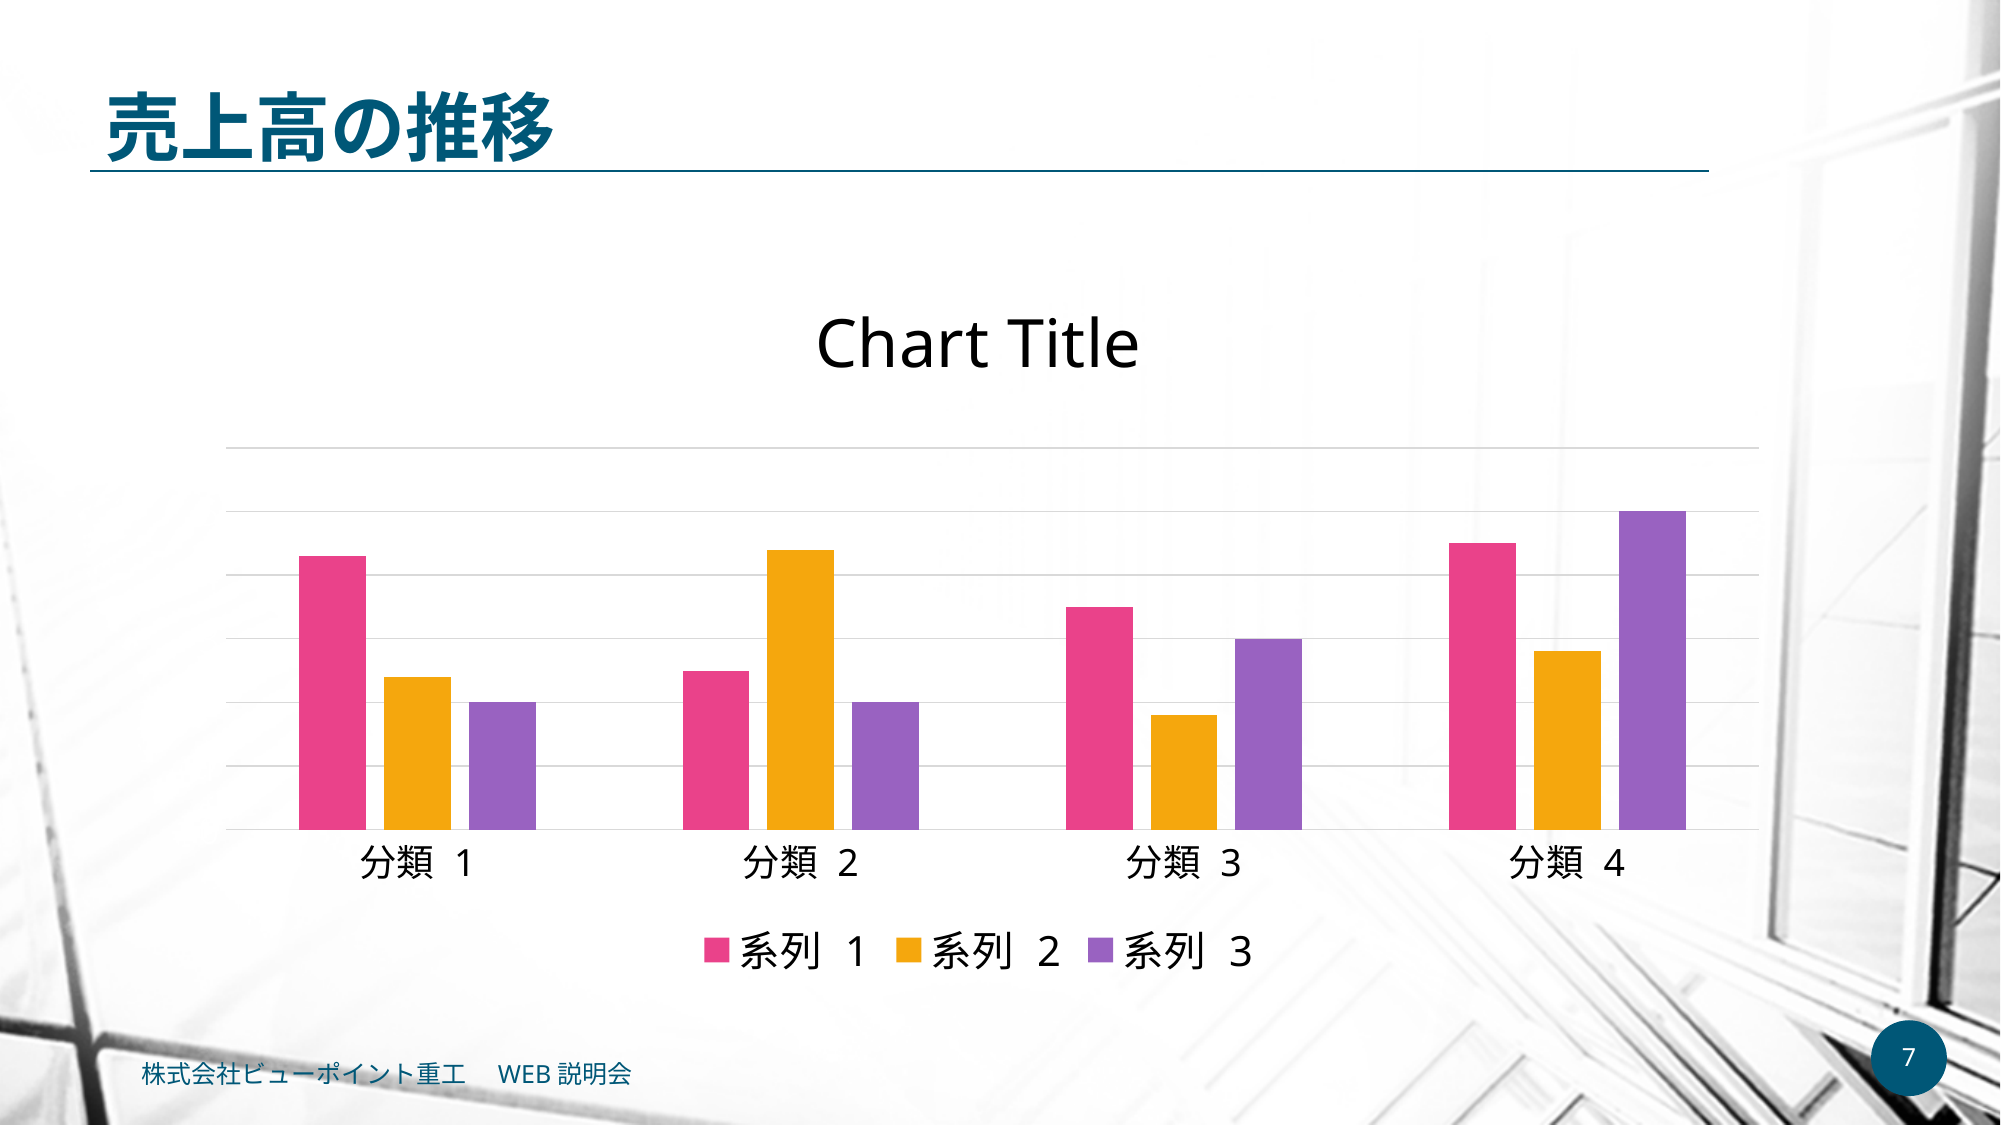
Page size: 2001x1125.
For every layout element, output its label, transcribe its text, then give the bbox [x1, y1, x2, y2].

title 売上高の推移 [90, 90, 1709, 178]
picture [0, 0, 2001, 1125]
chart [165, 252, 1792, 988]
